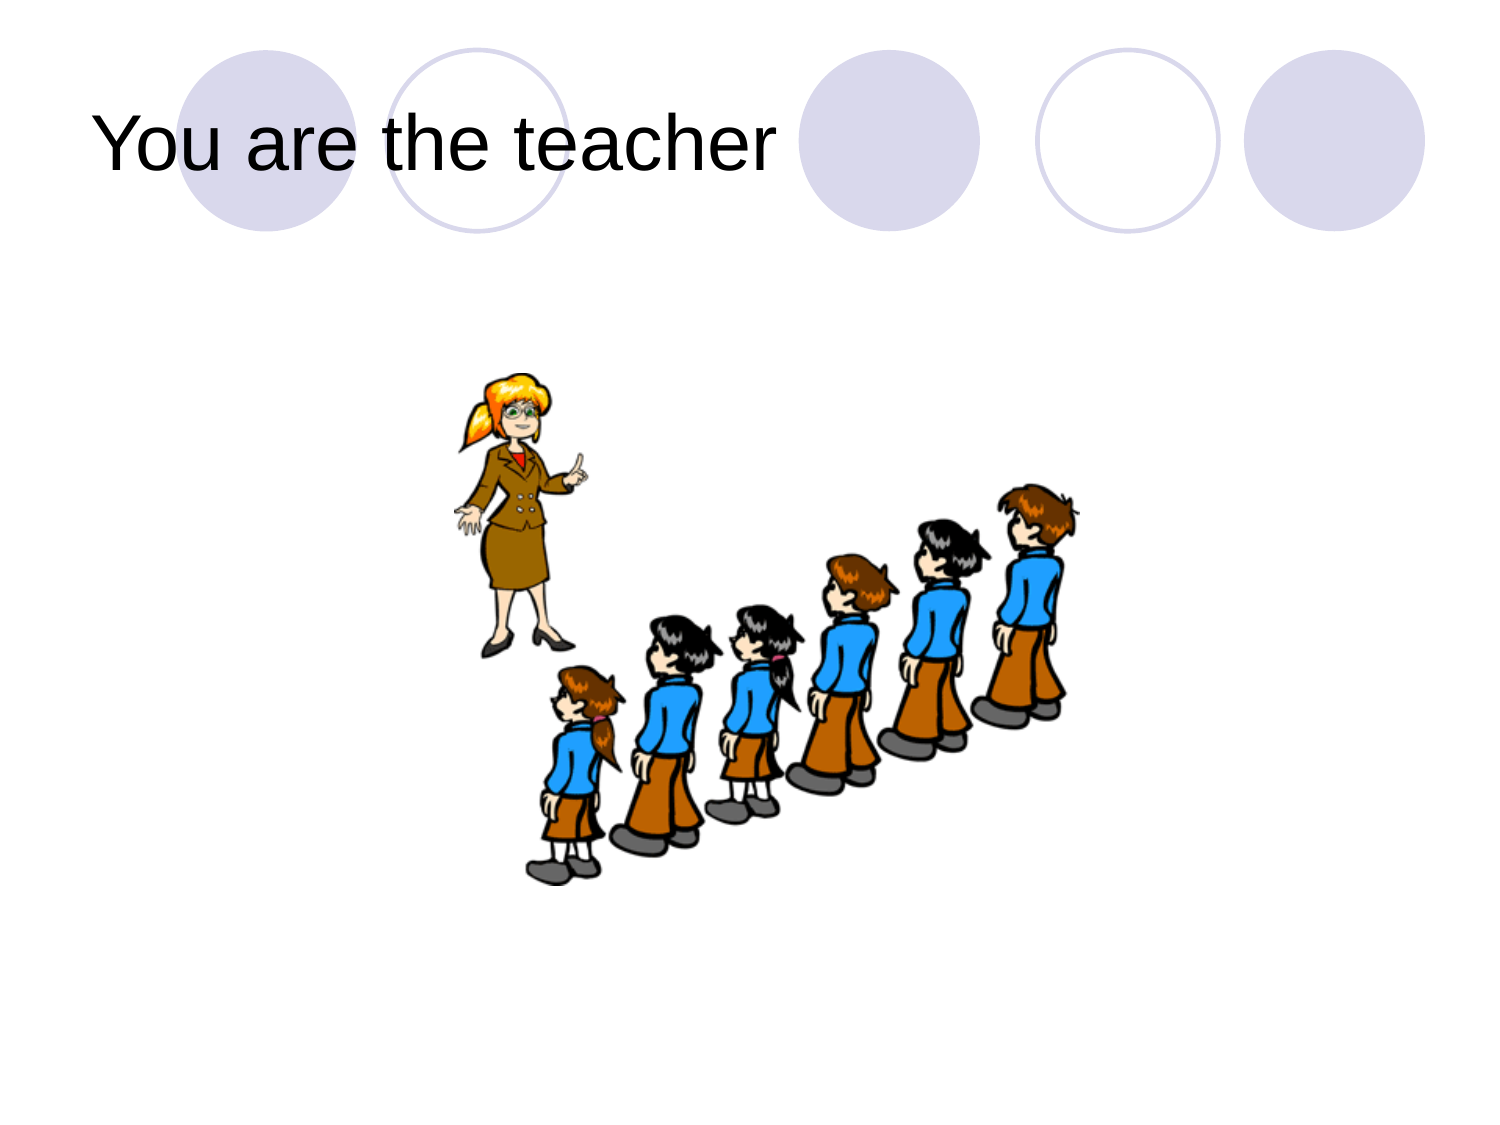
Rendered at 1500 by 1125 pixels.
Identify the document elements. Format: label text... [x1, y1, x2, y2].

title You are the teacher [74, 44, 1426, 233]
picture [454, 373, 1080, 887]
